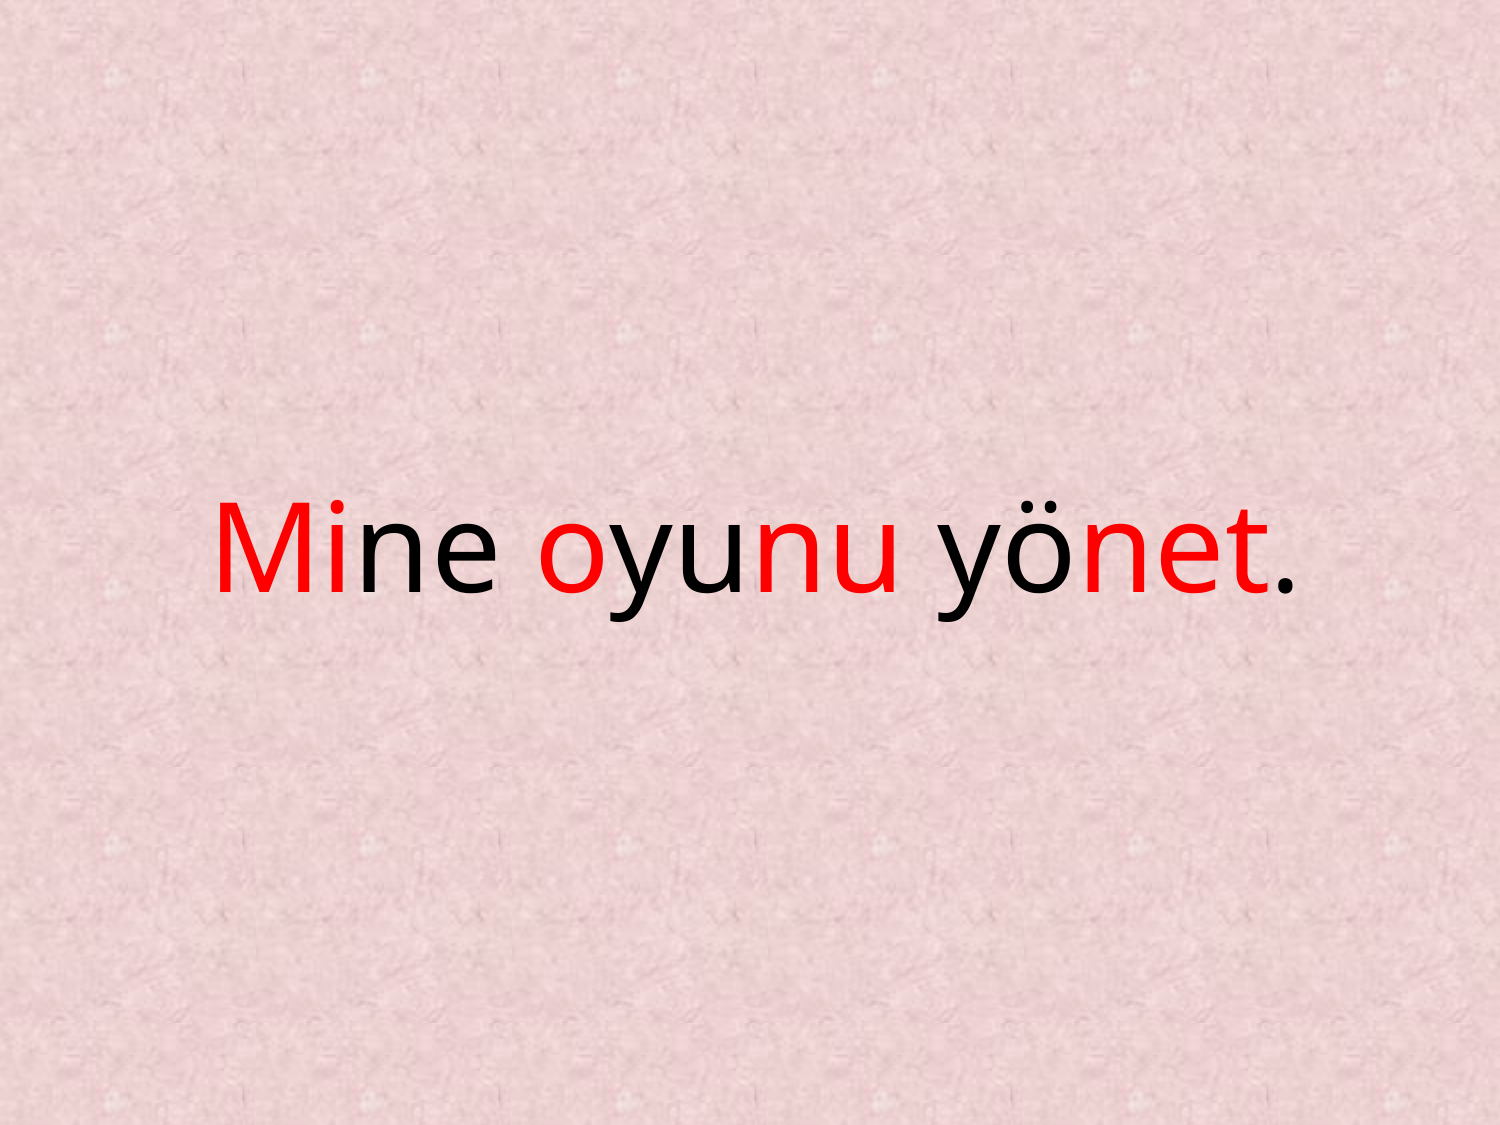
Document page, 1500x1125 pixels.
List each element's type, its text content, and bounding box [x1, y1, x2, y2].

title Mine oyunu yönet. [117, 421, 1393, 663]
